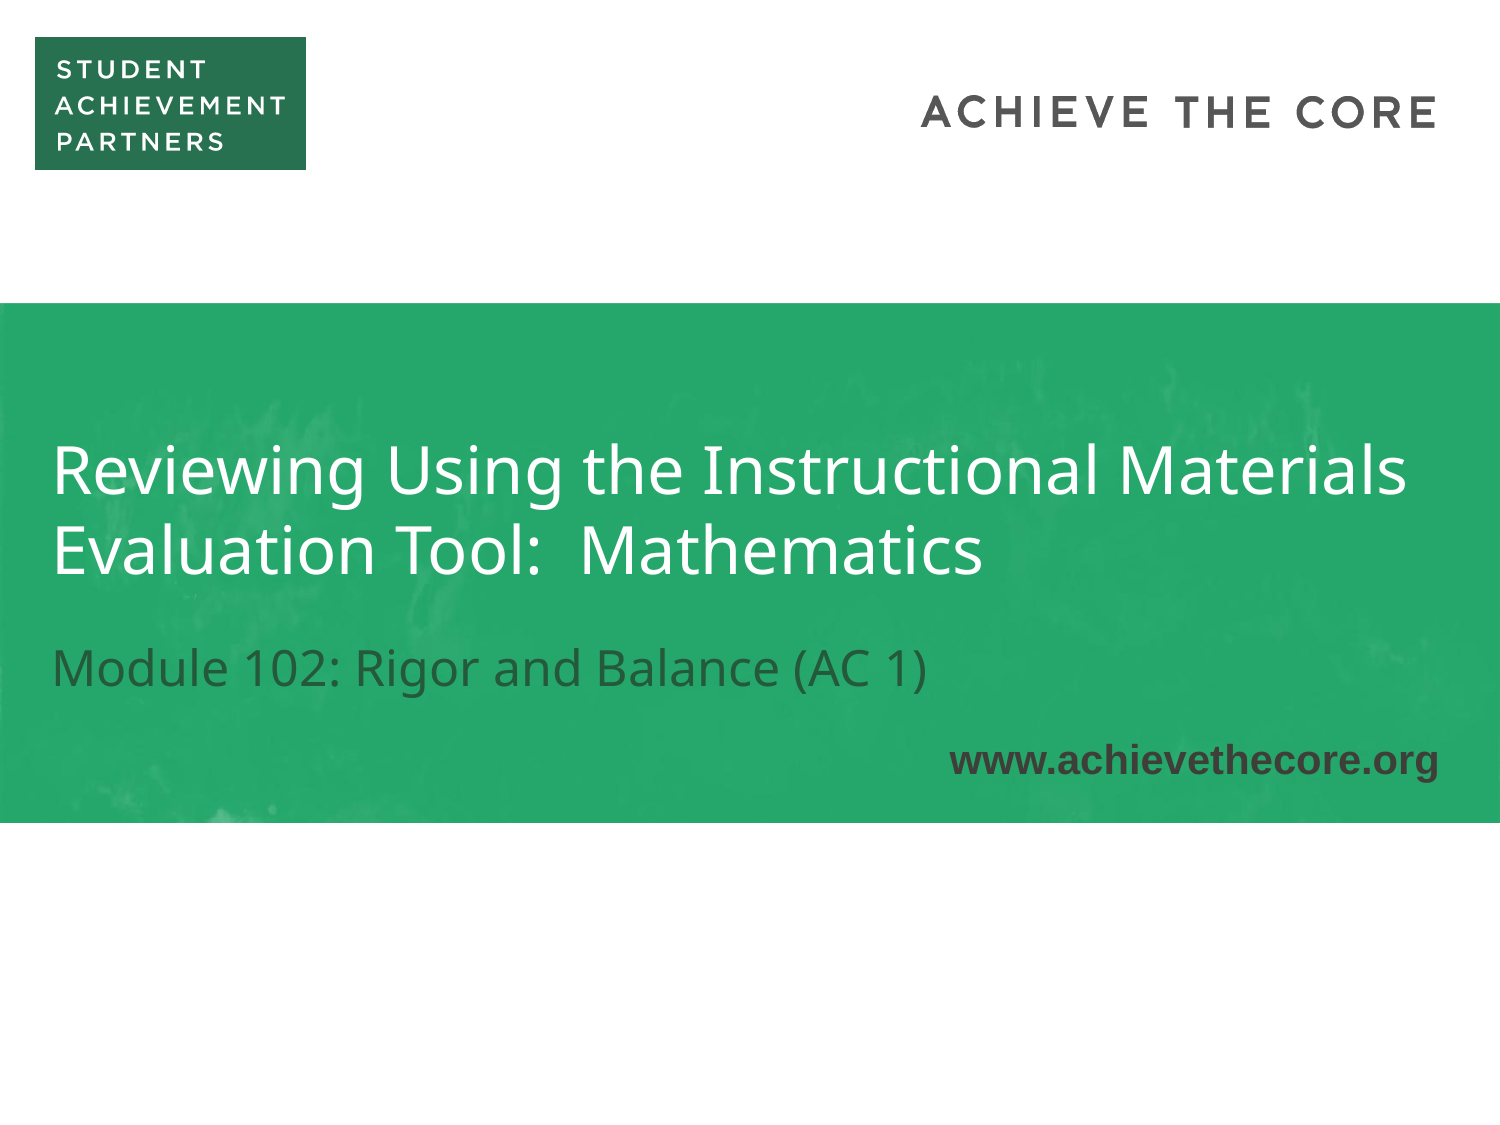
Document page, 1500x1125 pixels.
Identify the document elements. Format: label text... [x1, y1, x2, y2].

picture [0, 304, 1500, 823]
picture [878, 46, 1478, 170]
subtitle Module 102: Rigor and Balance (AC 1) [35, 629, 1478, 760]
title Reviewing Using the Instructional Materials Evaluation Tool: Mathematics [35, 387, 1478, 629]
picture [35, 37, 306, 170]
text_box www.achievethecore.org [934, 725, 1478, 790]
